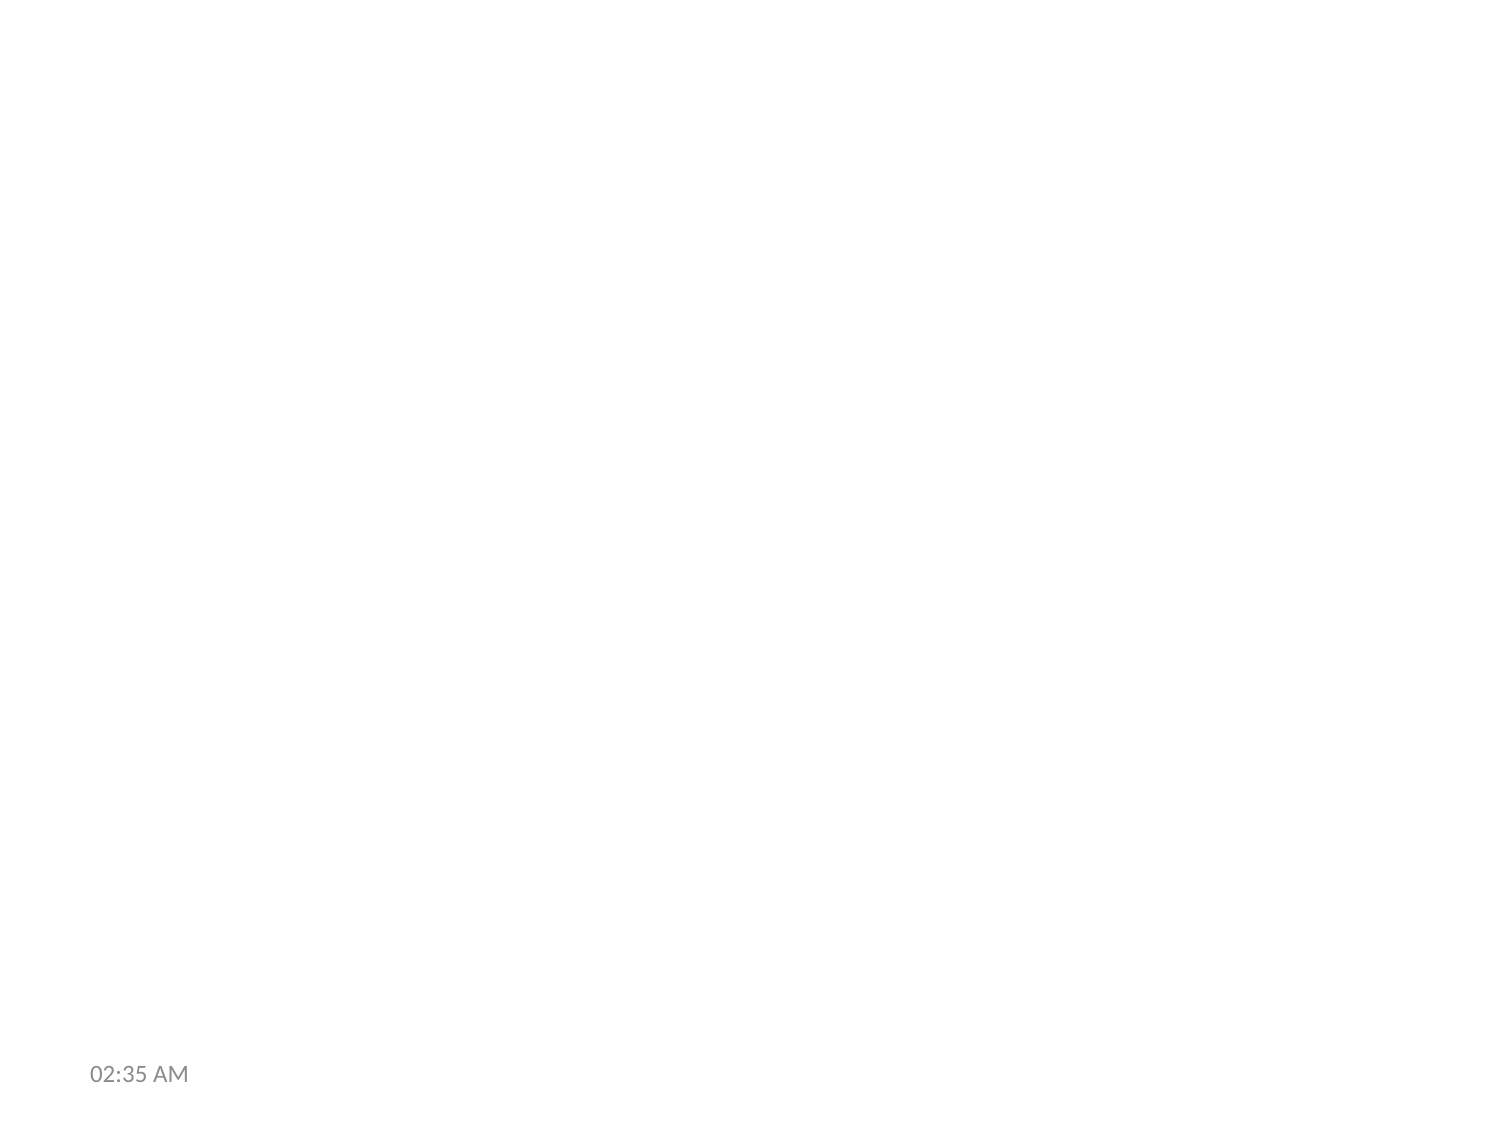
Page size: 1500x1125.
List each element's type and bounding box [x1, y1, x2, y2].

slide_number [75, 1042, 425, 1103]
